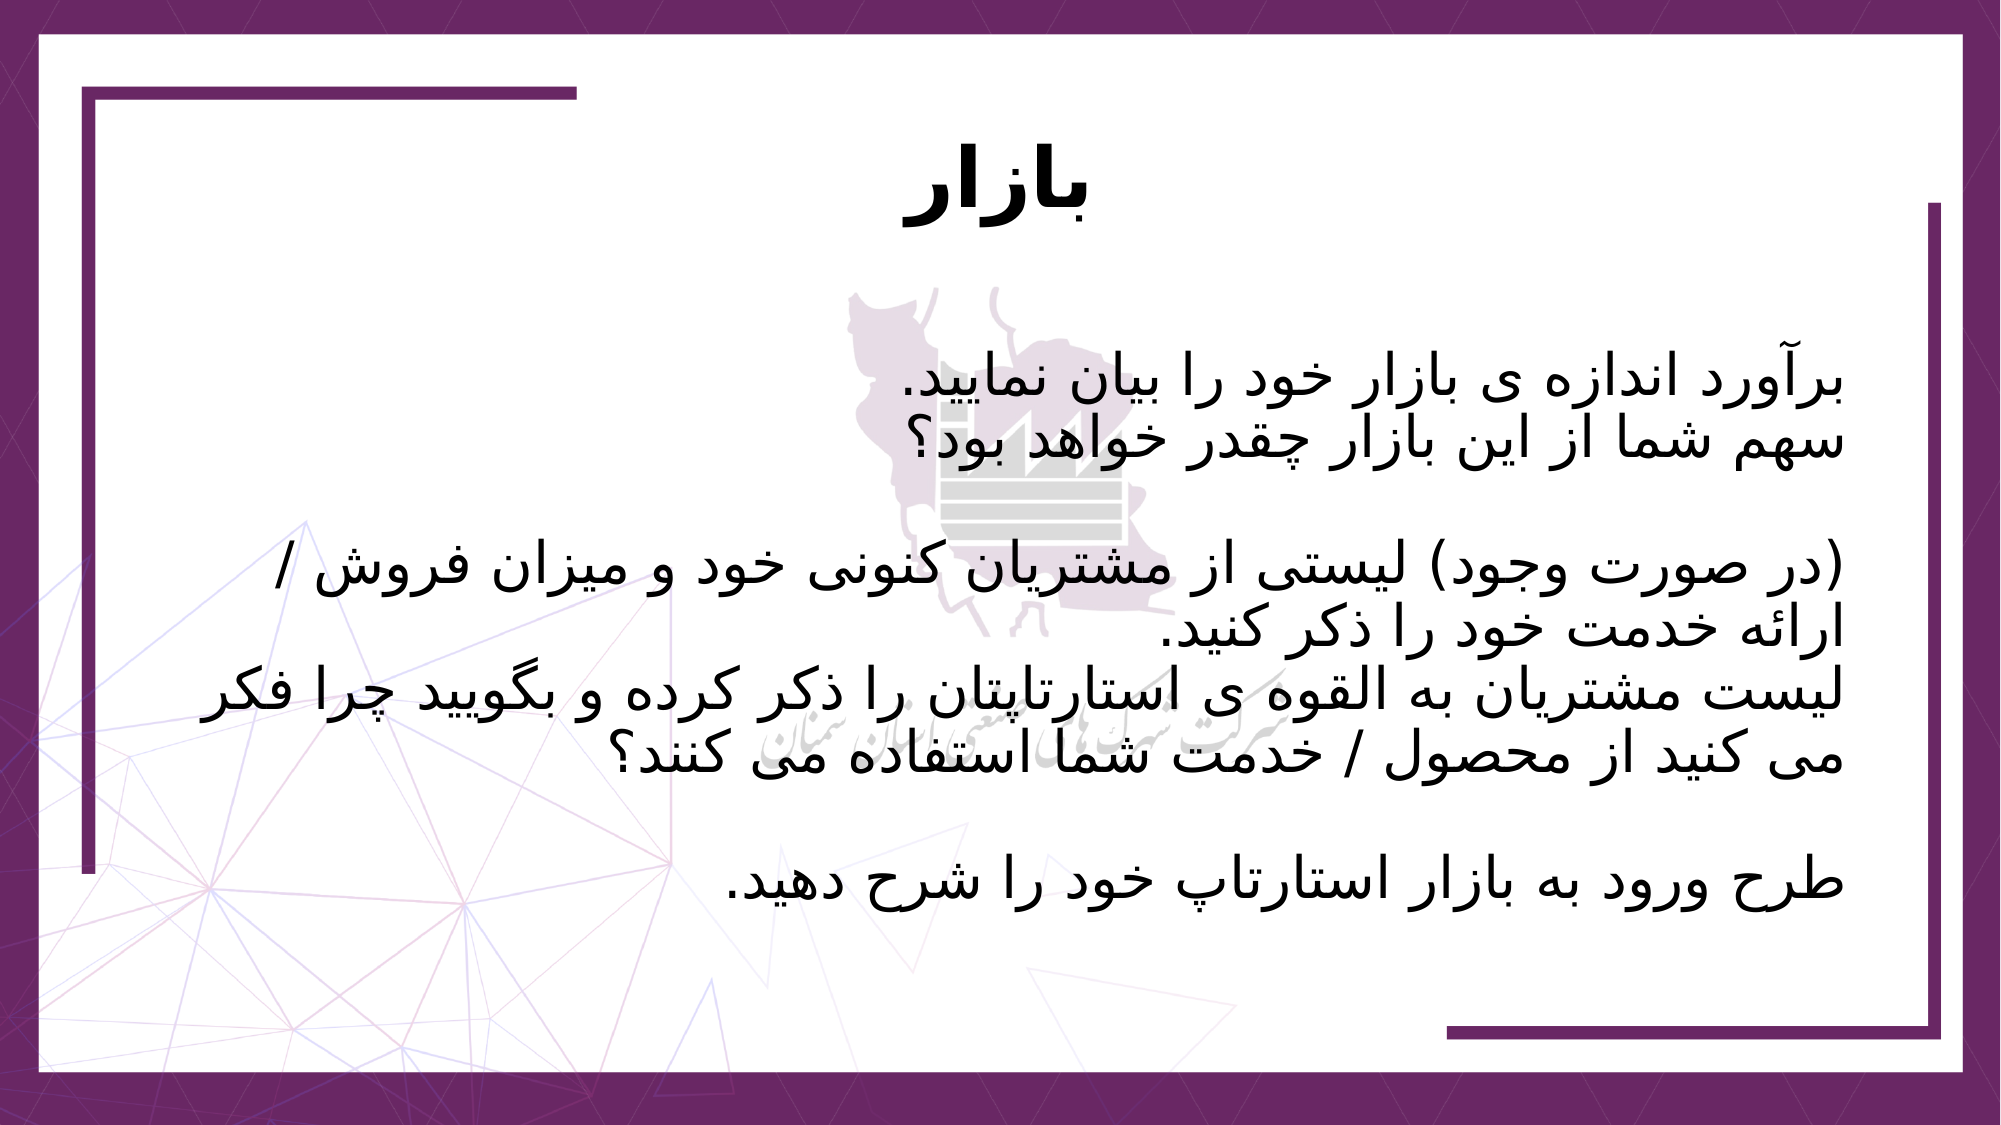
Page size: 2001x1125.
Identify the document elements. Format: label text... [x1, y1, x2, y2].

list بازار [137, 128, 1863, 250]
picture [0, 0, 2001, 1125]
title برآورد اندازه ی بازار خود را بيان نماييد. سهم شما از اين بازار چقدر خواهد بود؟ (در صورت وجود) ليستی از مشتريان کنونی خود و ميزان فروش / ارائه خدمت خود را ذکر کنيد. ليست مشتريان به القوه ی استارتاپتان را ذکر کرده و بگوييد چرا فکر می کنيد از محصول / خدمت شما استفاده می کنند؟ طرح ورود به بازار استارتاپ خود را شرح دهيد. [137, 274, 1863, 964]
